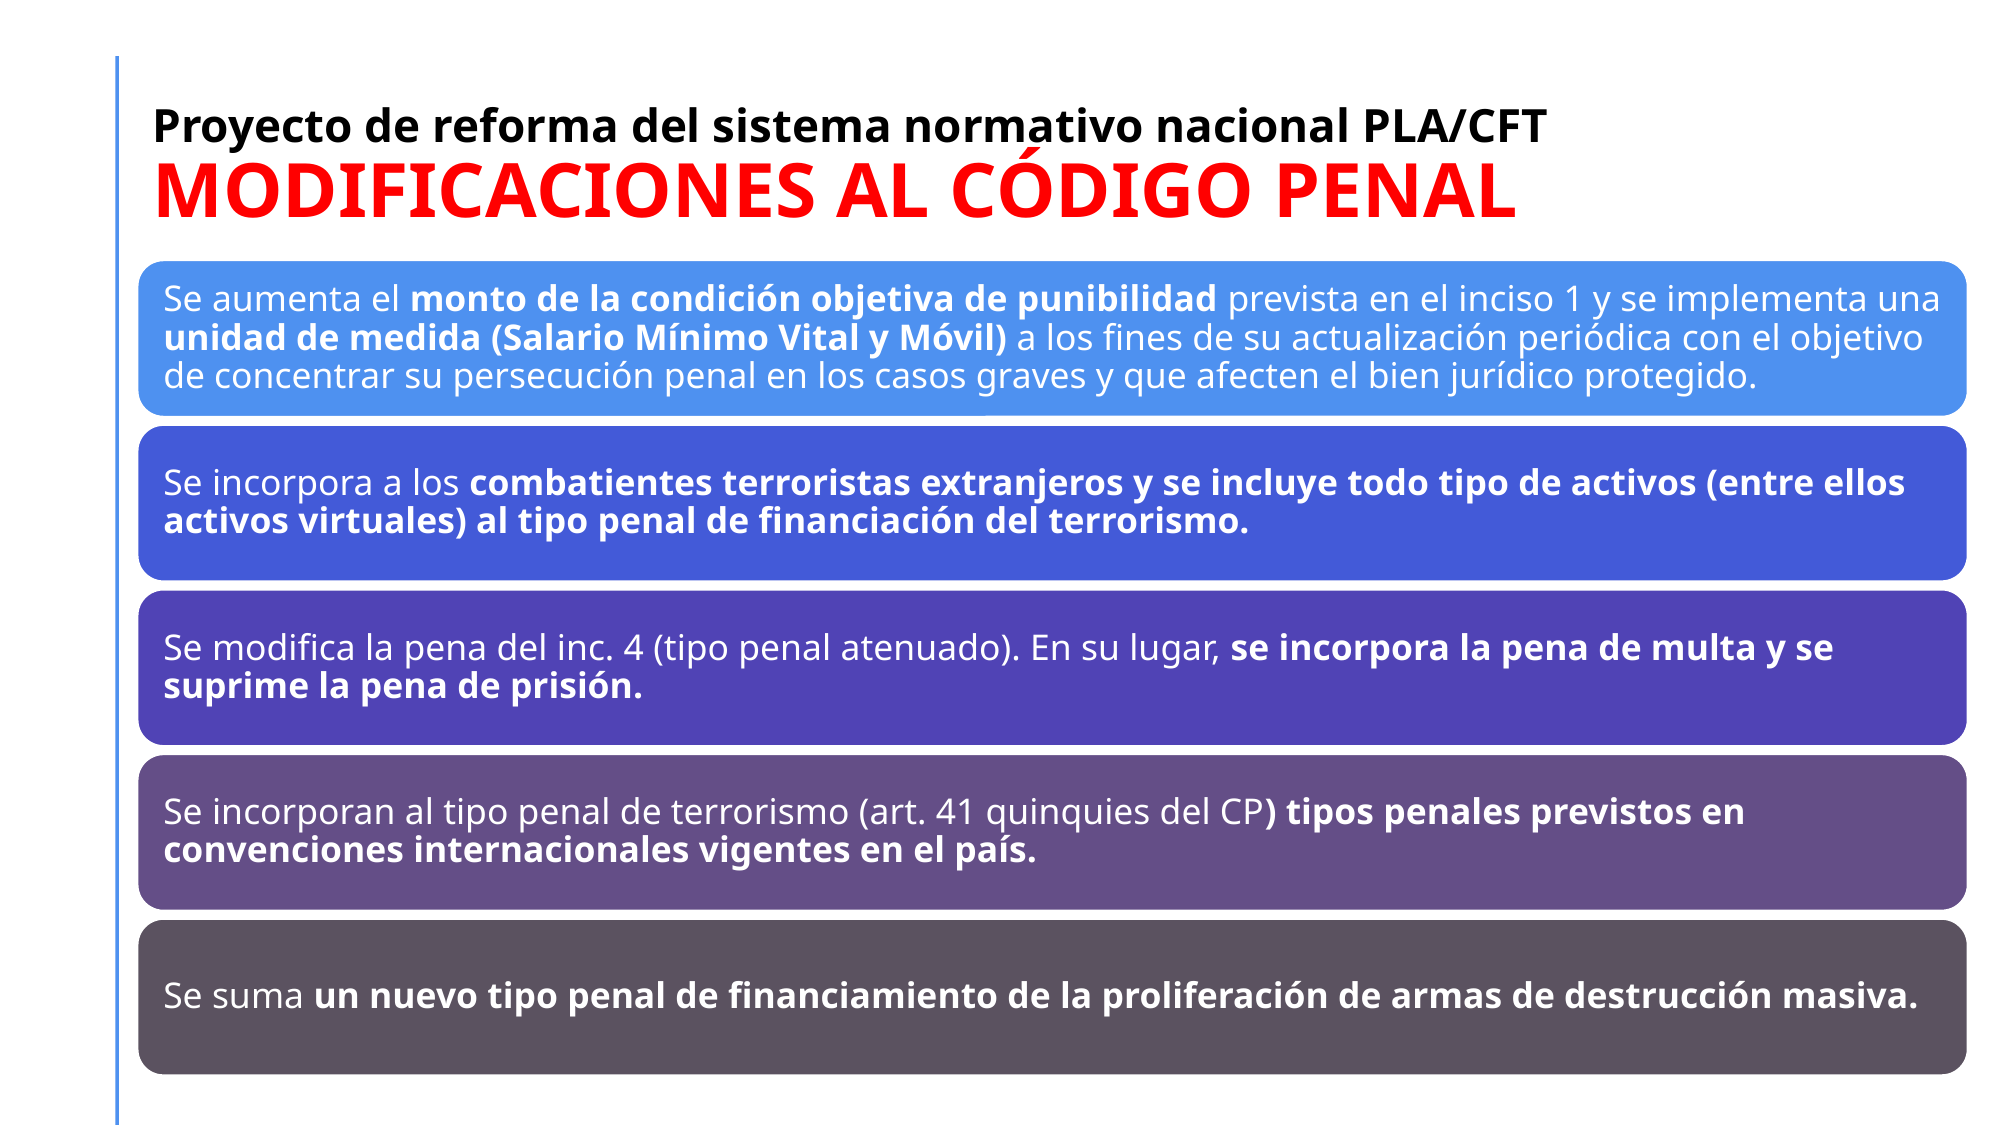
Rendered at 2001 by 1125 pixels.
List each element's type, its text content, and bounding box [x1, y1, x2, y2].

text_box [137, 133, 1968, 1125]
title Proyecto de reforma del sistema normativo nacional PLA/CFT MODIFICACIONES AL CÓDIGO PENAL [137, 59, 1863, 133]
